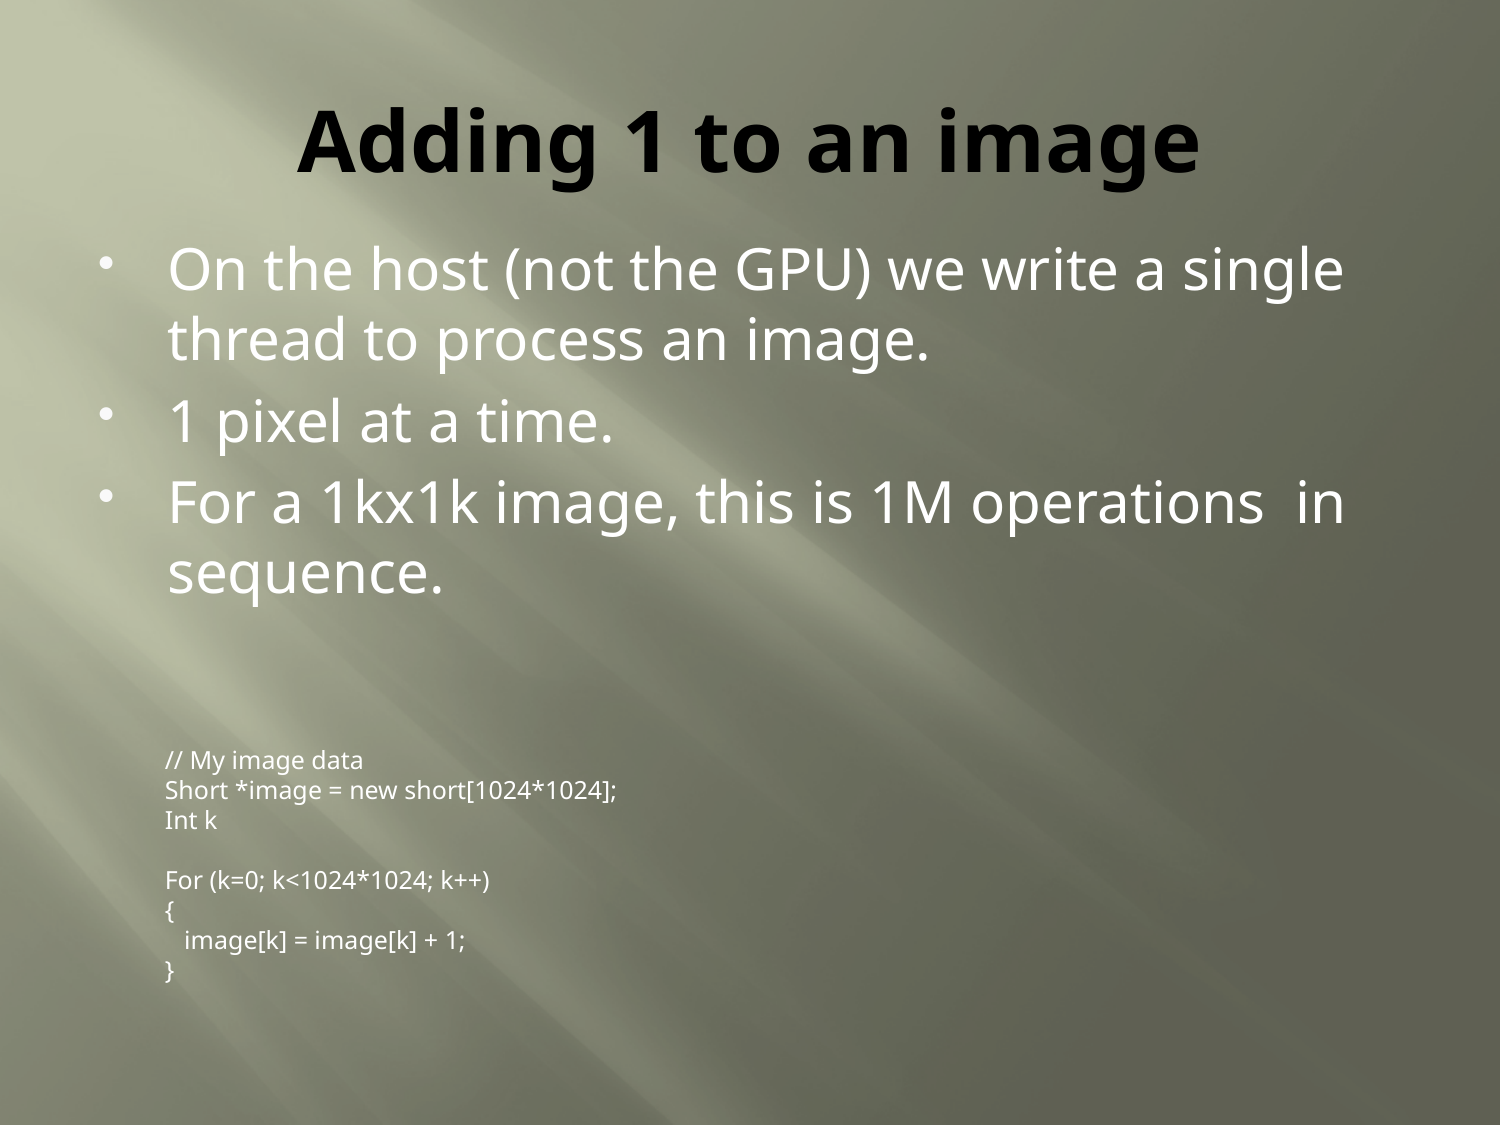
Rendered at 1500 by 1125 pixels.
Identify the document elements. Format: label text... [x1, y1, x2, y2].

text_box // My image data Short *image = new short[1024*1024]; Int k For (k=0; k<1024*1024; k++) { image[k] = image[k] + 1; } [149, 737, 813, 1052]
list On the host (not the GPU) we write a single thread to process an image. 1 pixel at a time. For a 1kx1k image, this is 1M operations in sequence. [62, 224, 1413, 998]
title Adding 1 to an image [75, 45, 1425, 233]
